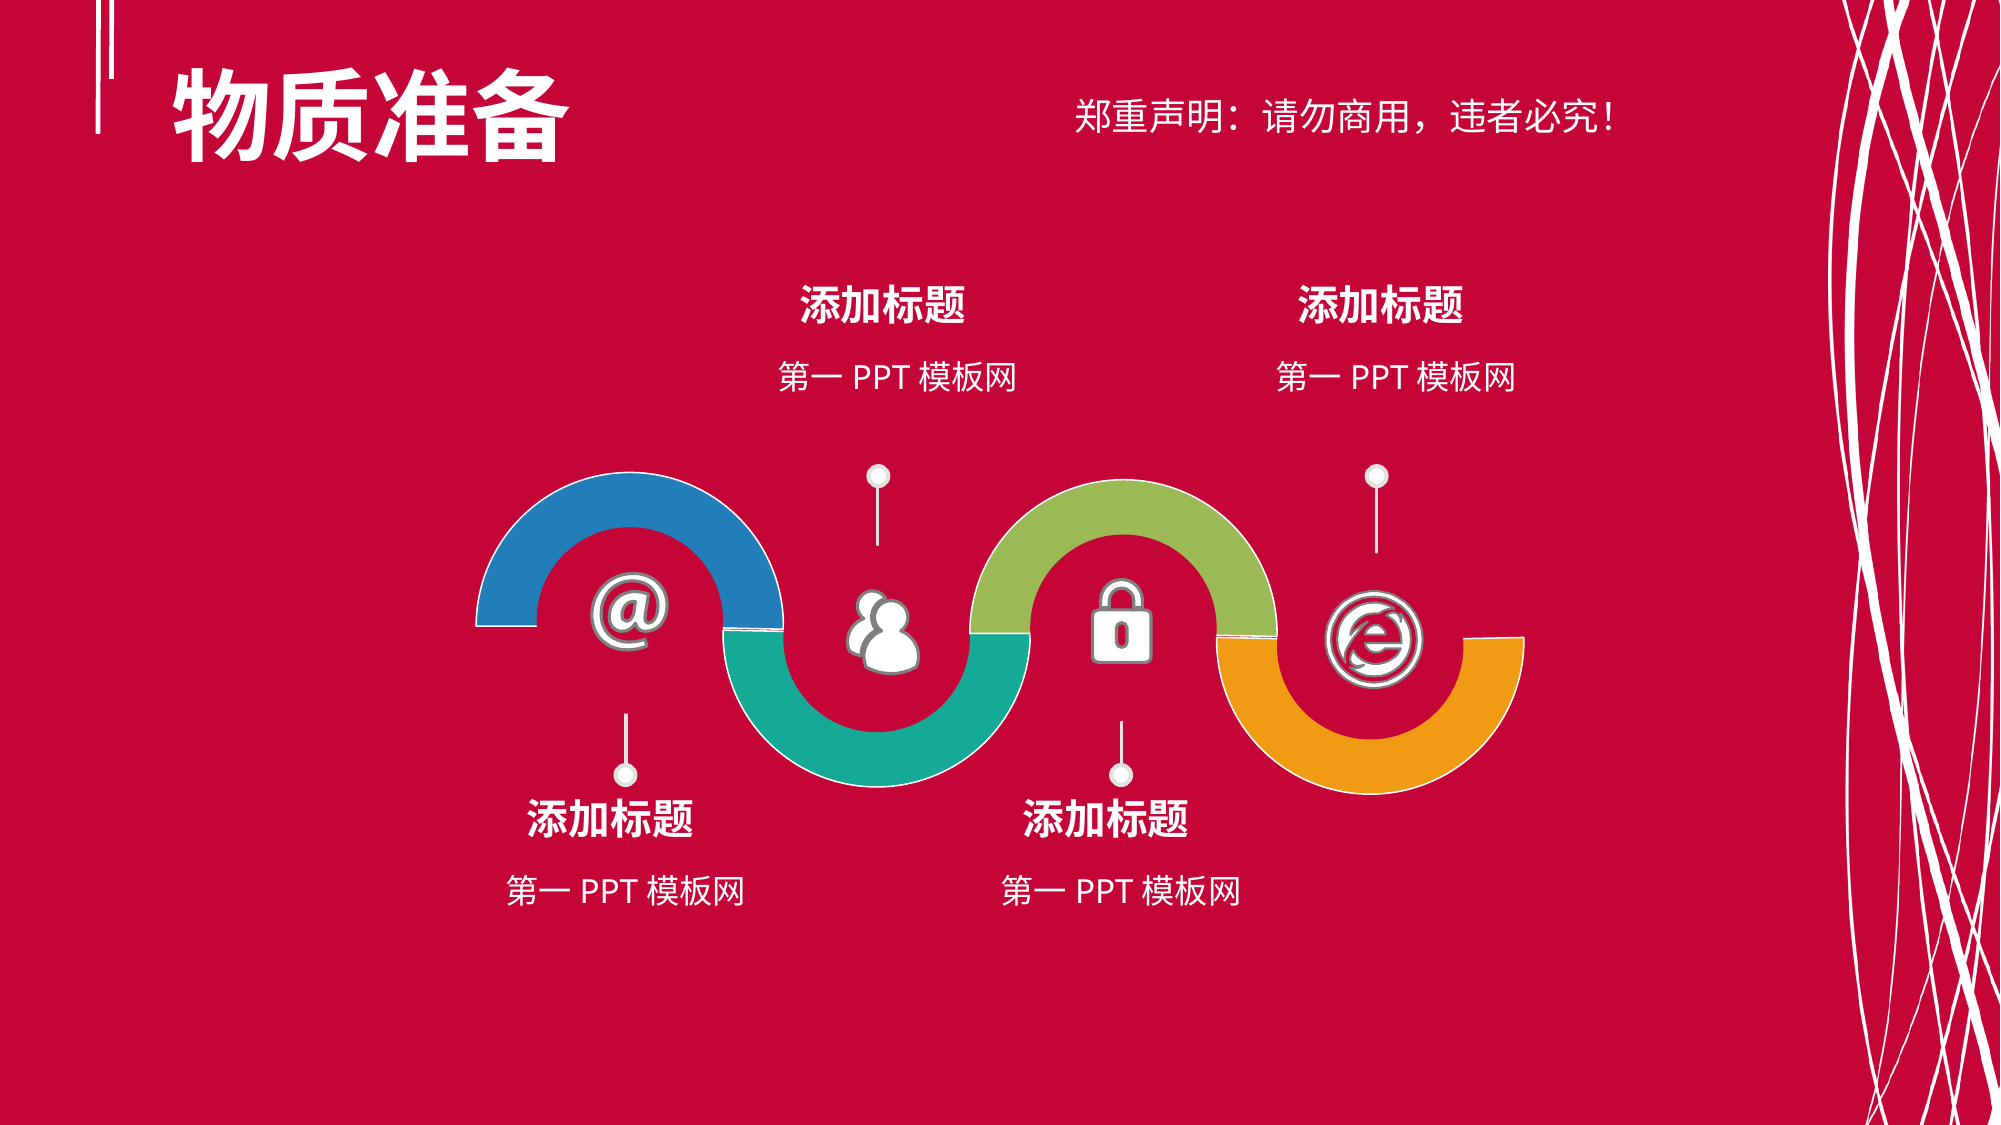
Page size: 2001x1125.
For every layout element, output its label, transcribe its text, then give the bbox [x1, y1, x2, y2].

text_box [441, 270, 1581, 919]
title 物质准备 [156, 58, 602, 170]
picture [1828, 0, 2000, 1125]
